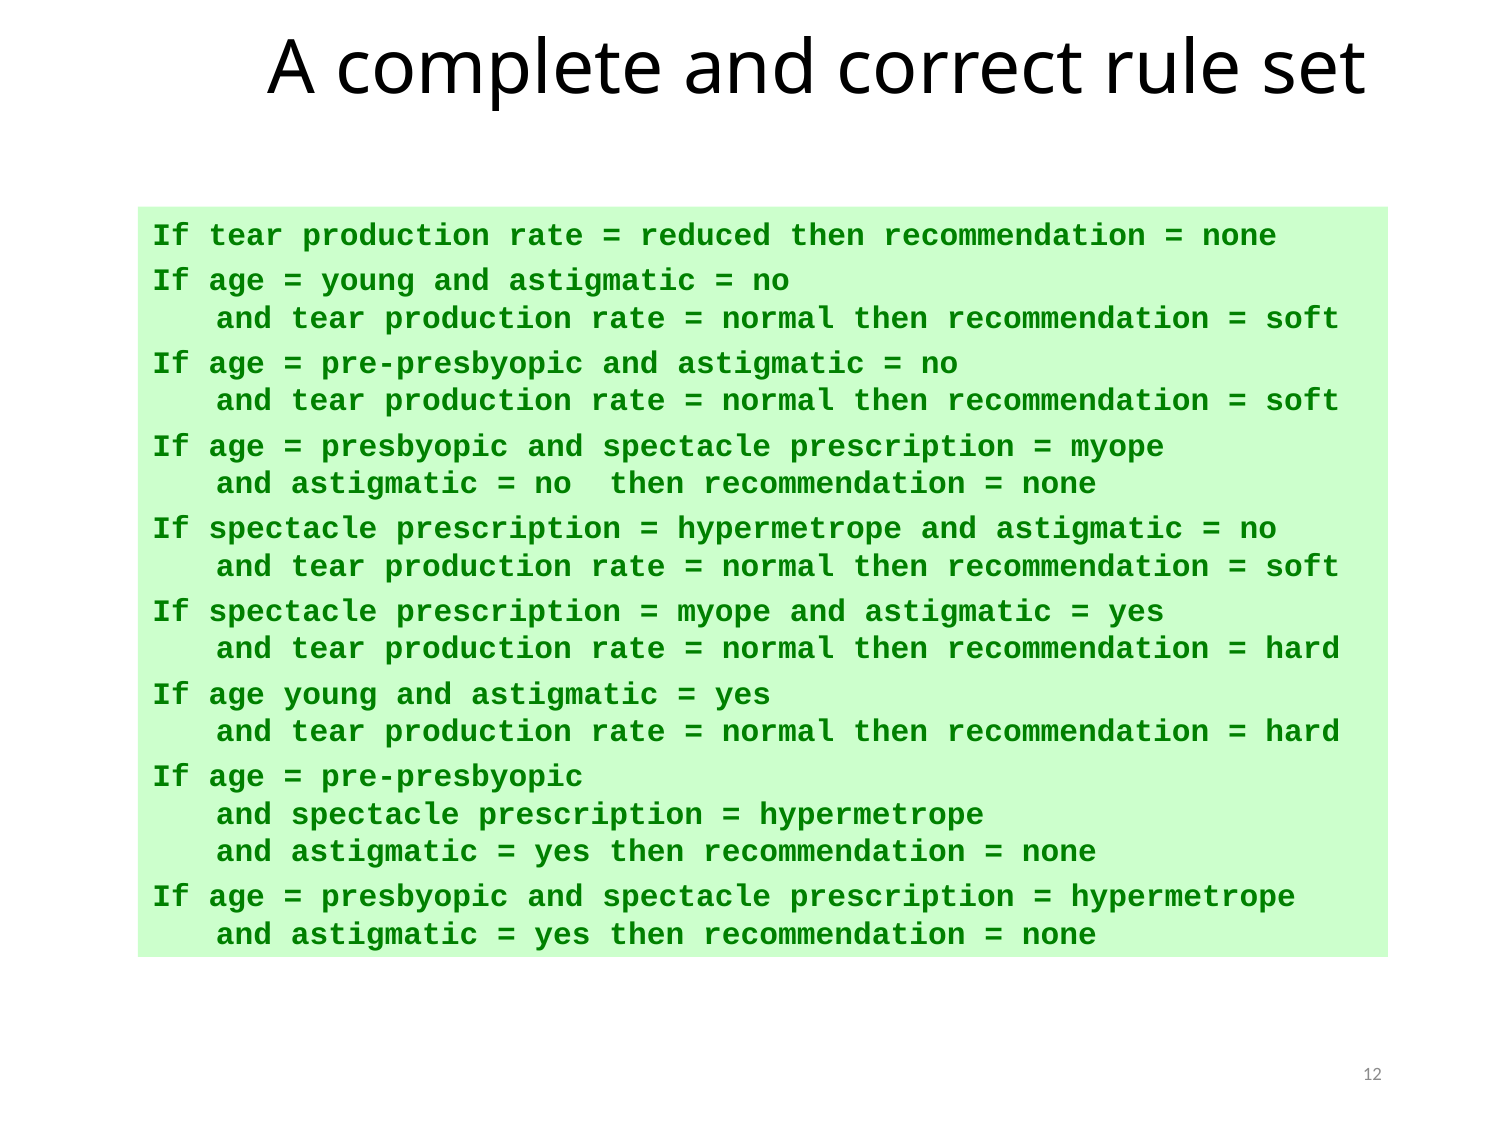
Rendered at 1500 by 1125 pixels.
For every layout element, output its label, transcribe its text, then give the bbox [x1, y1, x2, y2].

slide_number 12 [1059, 1042, 1397, 1103]
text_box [137, 206, 1388, 957]
title A complete and correct rule set [252, 0, 1458, 171]
